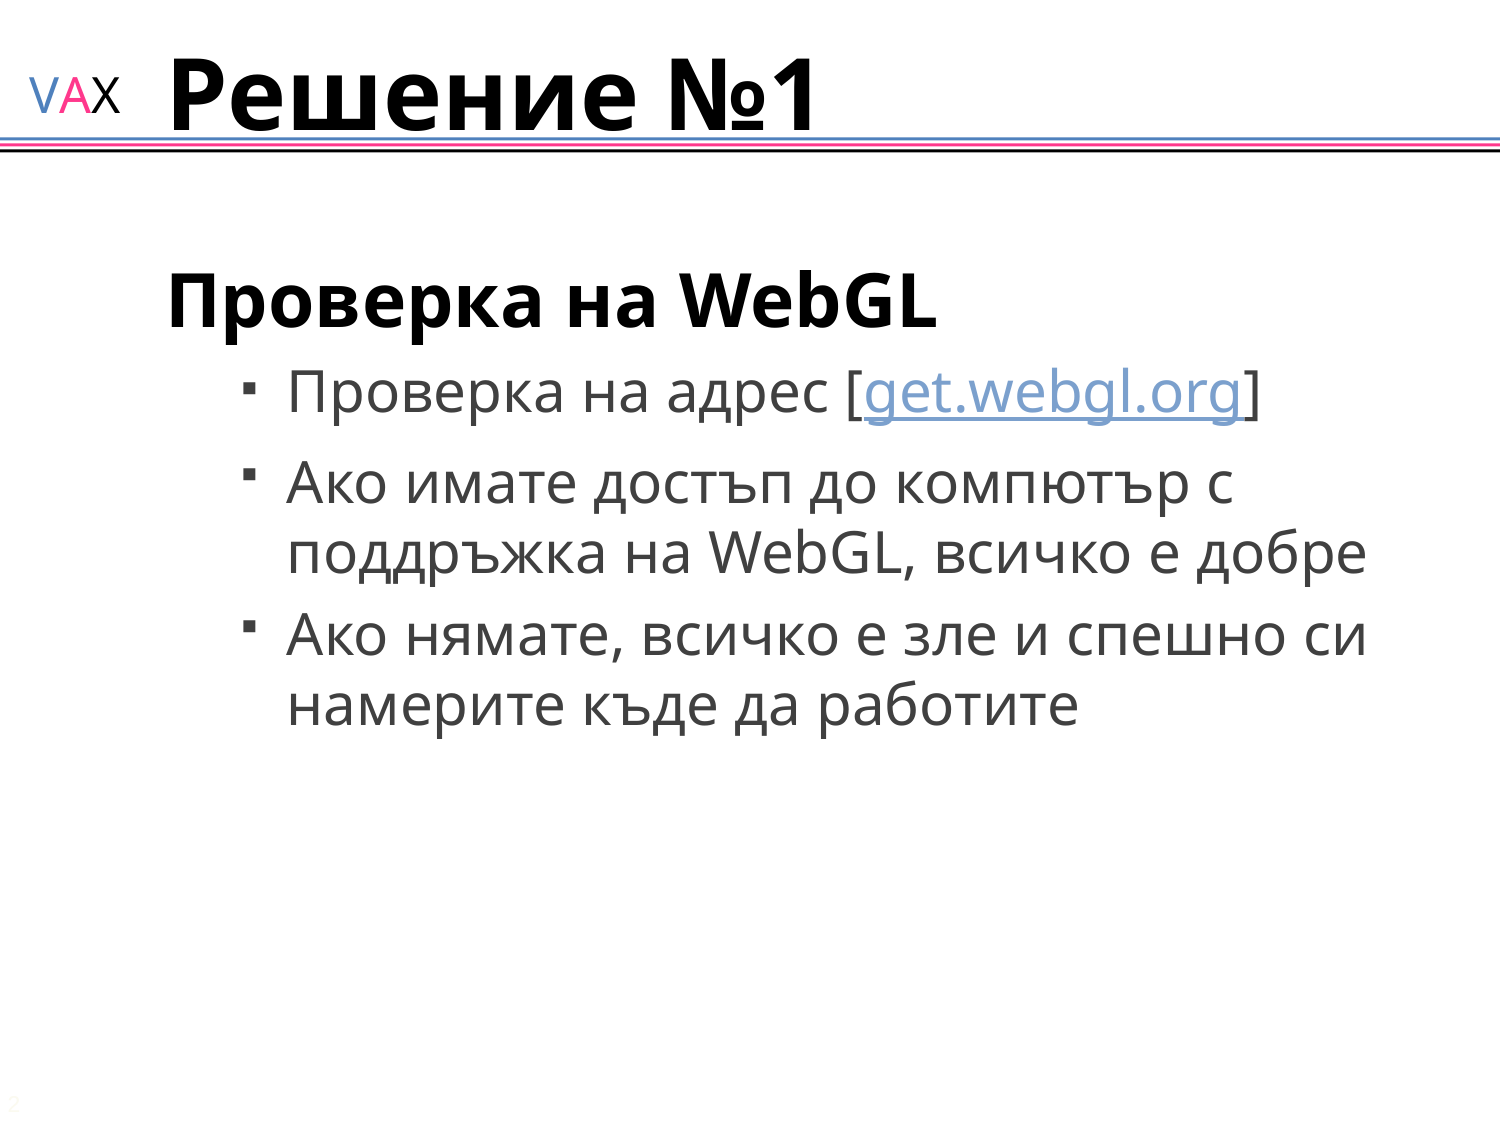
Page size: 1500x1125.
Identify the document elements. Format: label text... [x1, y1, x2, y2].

title Решение №1 [0, 37, 1500, 144]
list Проверка на WebGL Проверка на адрес [get.webgl.org] Ако имате достъп до компютър с поддръжка на WebGL, всичко е добре Ако нямате, всичко е зле и спешно си намерите къде да работите [150, 200, 1488, 1113]
